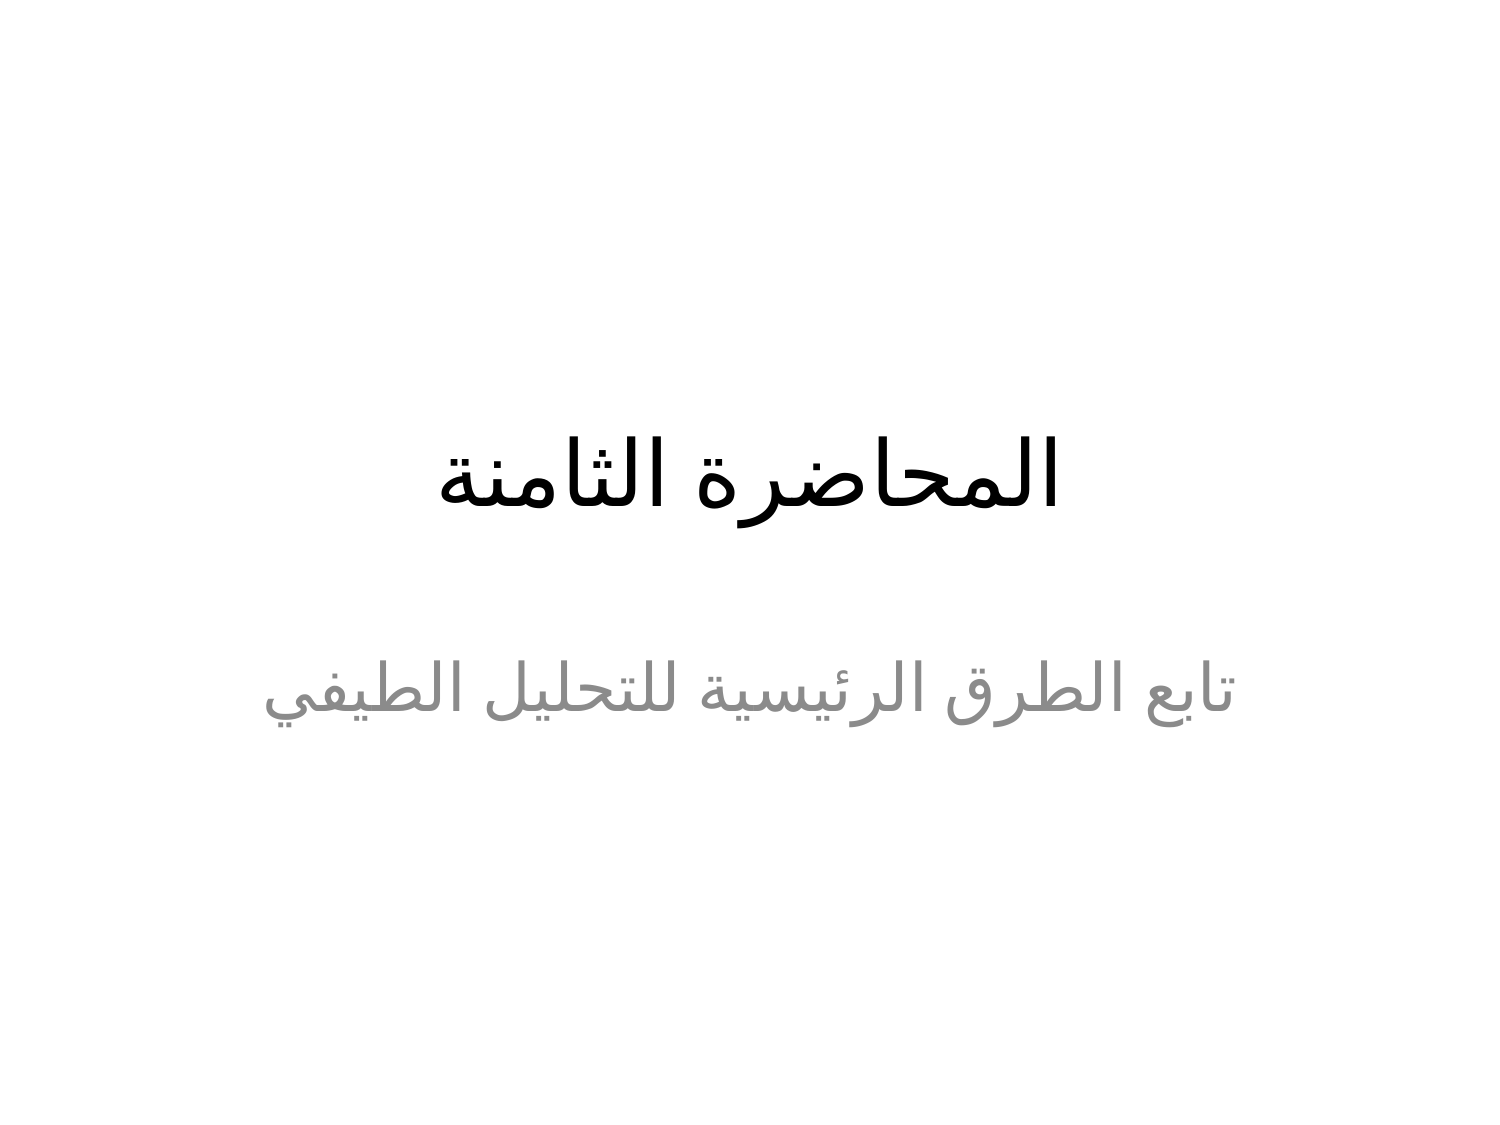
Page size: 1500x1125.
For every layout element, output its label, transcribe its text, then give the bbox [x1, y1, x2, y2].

title المحاضرة الثامنة [112, 349, 1388, 591]
subtitle تابع الطرق الرئيسية للتحليل الطيفي [225, 637, 1275, 925]
